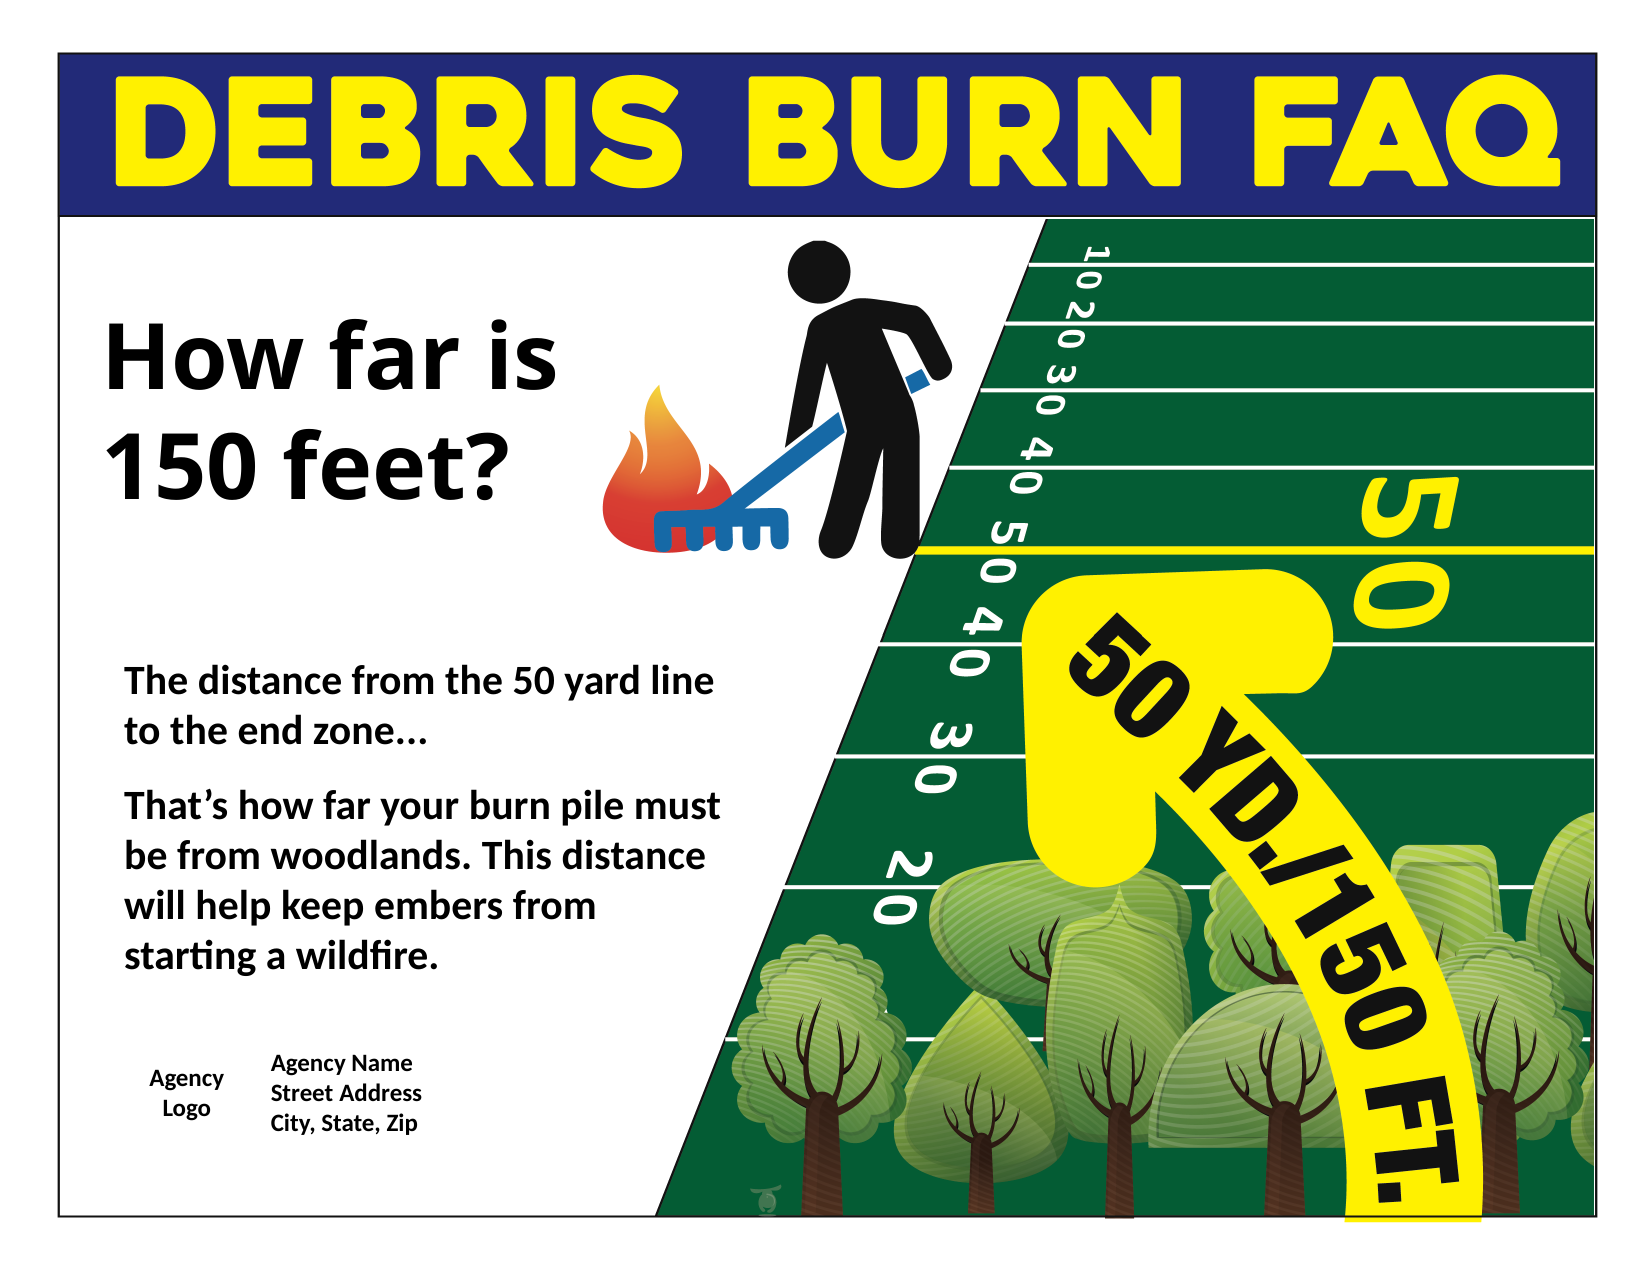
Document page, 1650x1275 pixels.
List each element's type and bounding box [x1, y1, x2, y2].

picture [49, 45, 1600, 1226]
